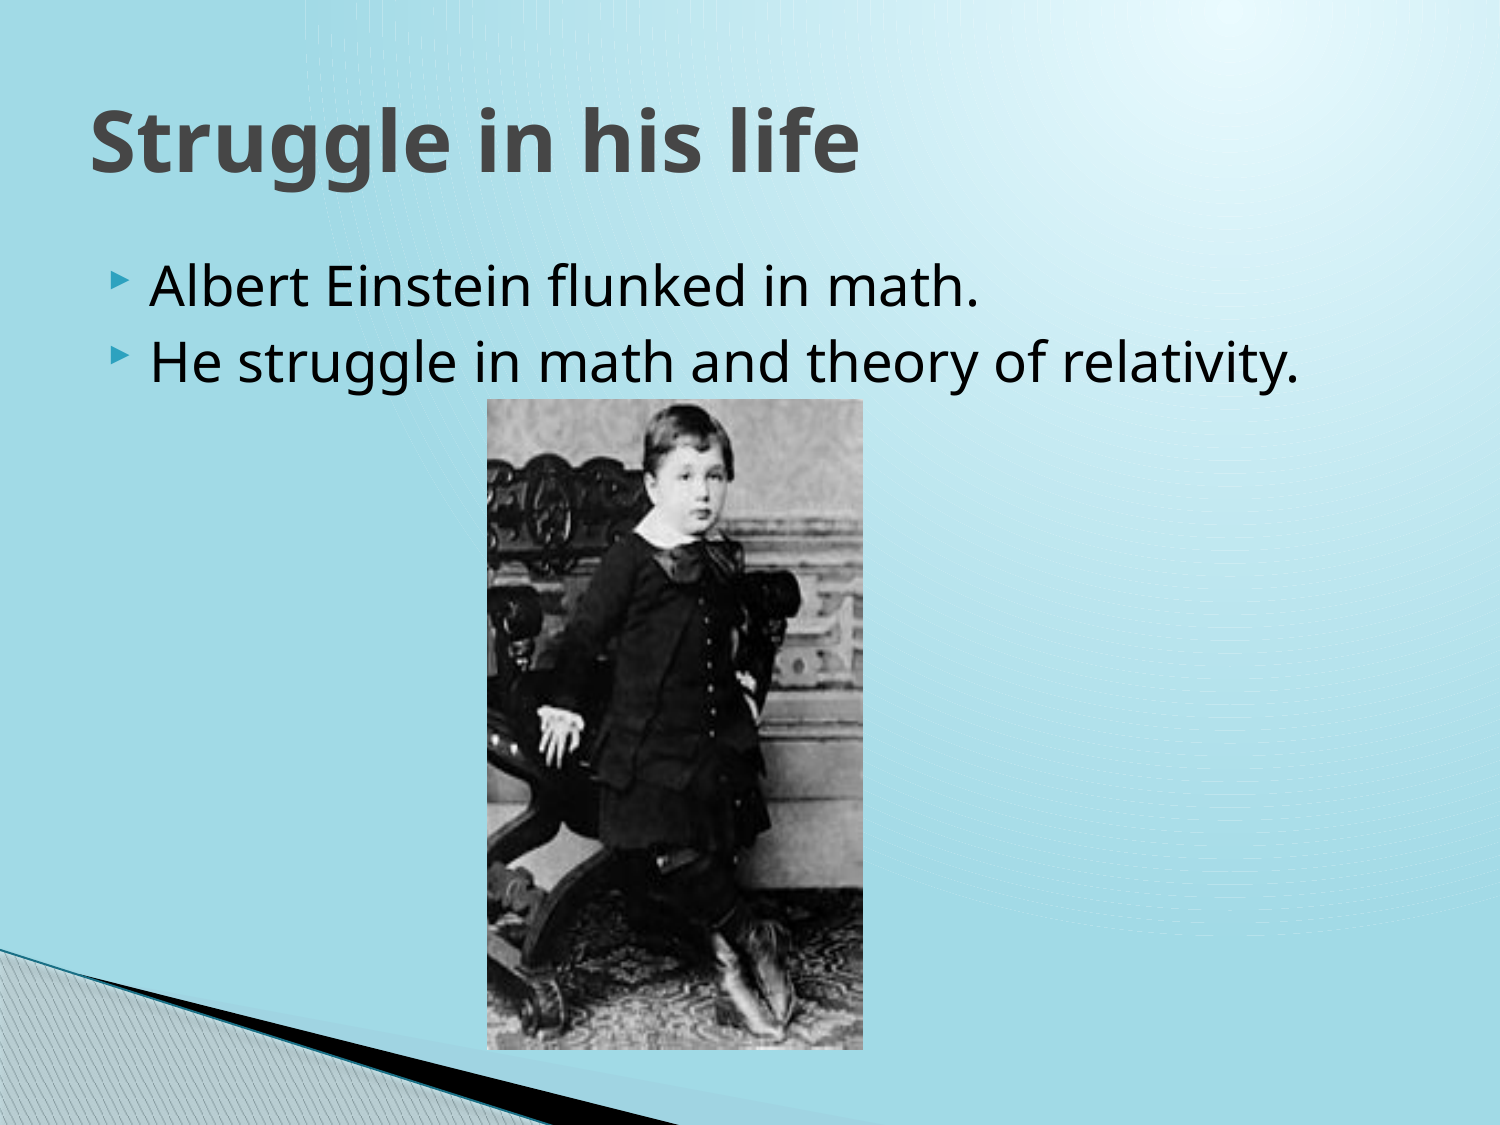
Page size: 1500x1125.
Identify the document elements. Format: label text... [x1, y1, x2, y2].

title Struggle in his life [75, 45, 1425, 233]
list Albert Einstein flunked in math. He struggle in math and theory of relativity. [75, 243, 1425, 986]
picture [487, 399, 863, 1051]
